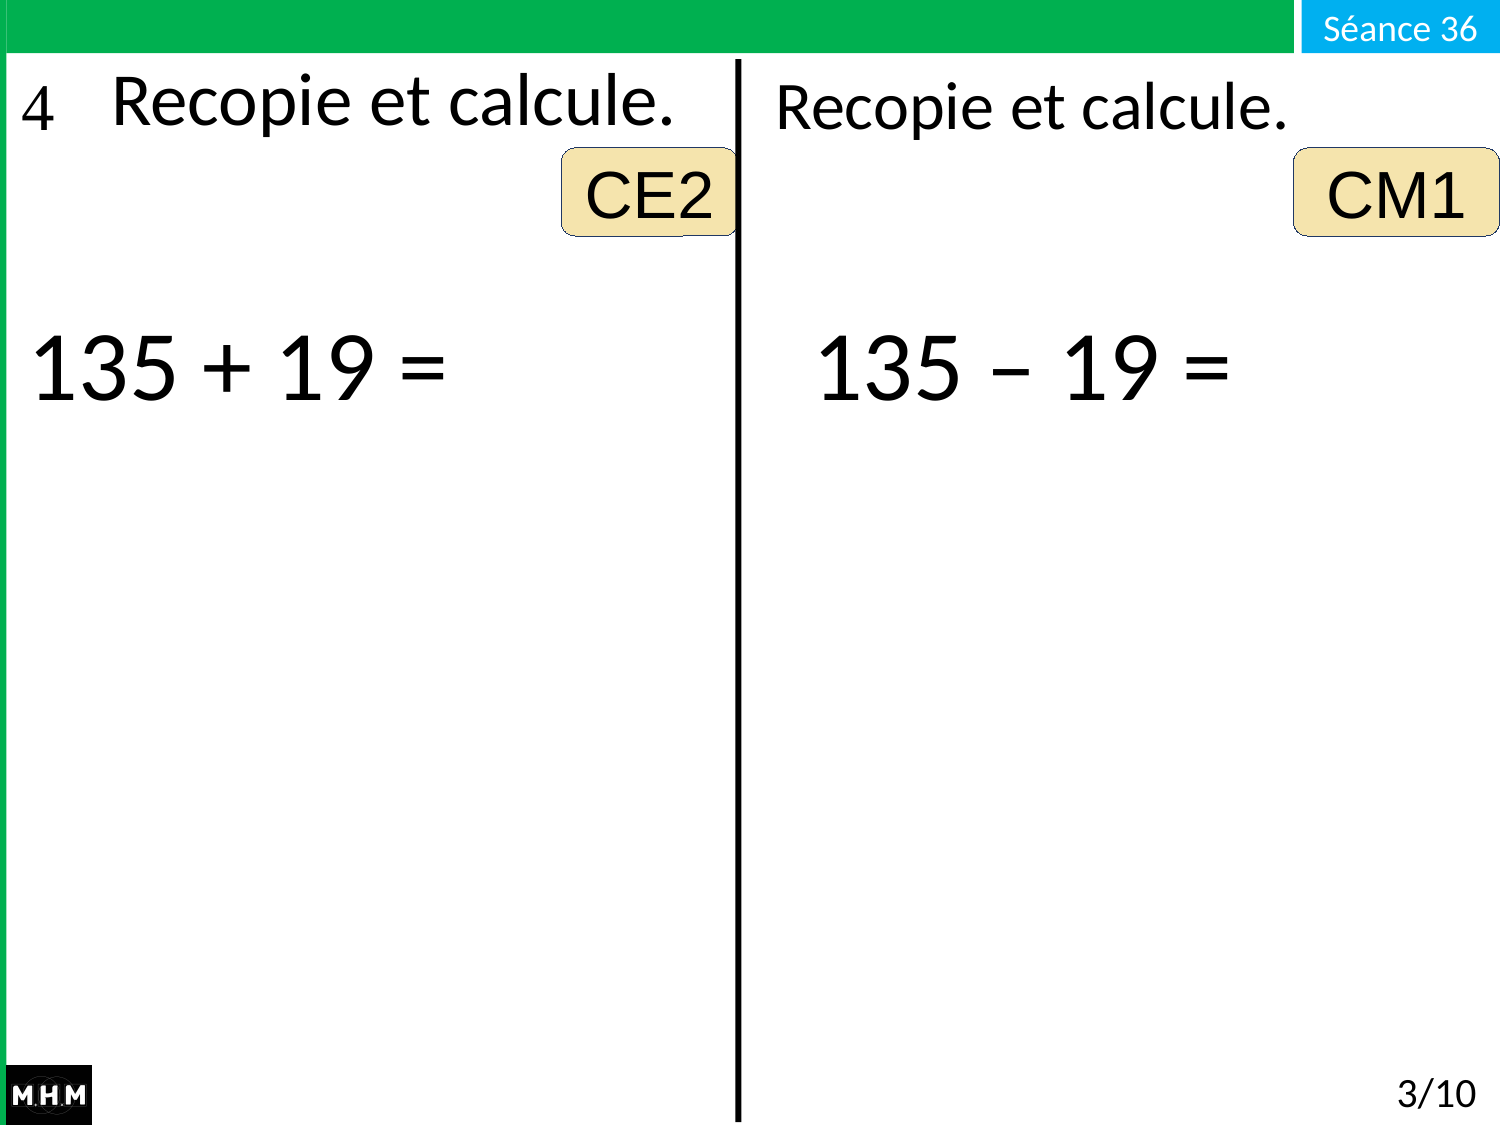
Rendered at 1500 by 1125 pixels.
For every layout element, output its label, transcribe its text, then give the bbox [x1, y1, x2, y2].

text_box CM1 [1293, 147, 1500, 237]
title Recopie et calcule. [739, 60, 1391, 149]
text_box 135 – 19 = [797, 292, 1377, 428]
picture [6, 1065, 92, 1125]
title Recopie et calcule. [96, 60, 738, 149]
text_box Recopie et calcule. [760, 62, 1360, 152]
text_box CE2 [561, 147, 738, 237]
text_box 135 + 19 = [13, 292, 587, 428]
list 3/10 [1373, 1064, 1500, 1125]
